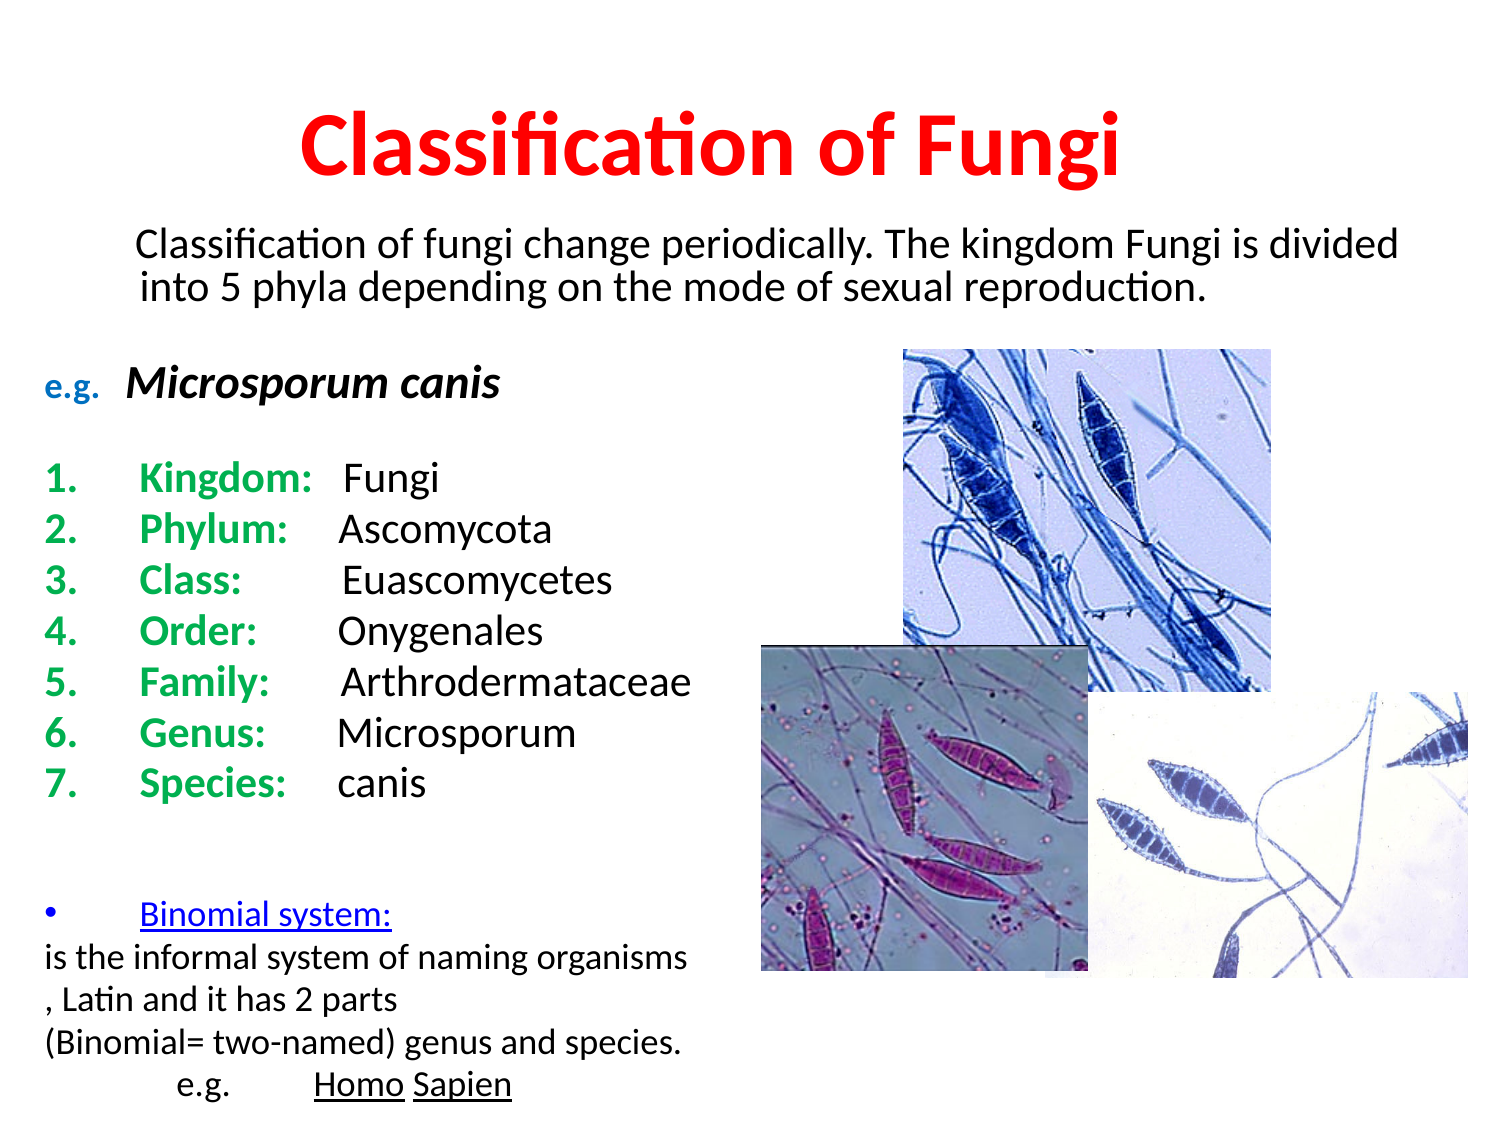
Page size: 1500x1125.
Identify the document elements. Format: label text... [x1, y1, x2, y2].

list Classification of fungi change periodically. The kingdom Fungi is divided into 5 phyla depending on the mode of sexual reproduction. e.g. Microsporum canis Kingdom: Fungi Phylum: Ascomycota Class: Euascomycetes Order: Onygenales Family: Arthrodermataceae Genus: Microsporum Species: canis Binomial system: is the informal system of naming organisms , Latin and it has 2 parts (Binomial= two-named) genus and species. e.g. Homo Sapien [29, 217, 1425, 1125]
title Classification of Fungi [75, 45, 1425, 217]
picture [761, 349, 1468, 979]
